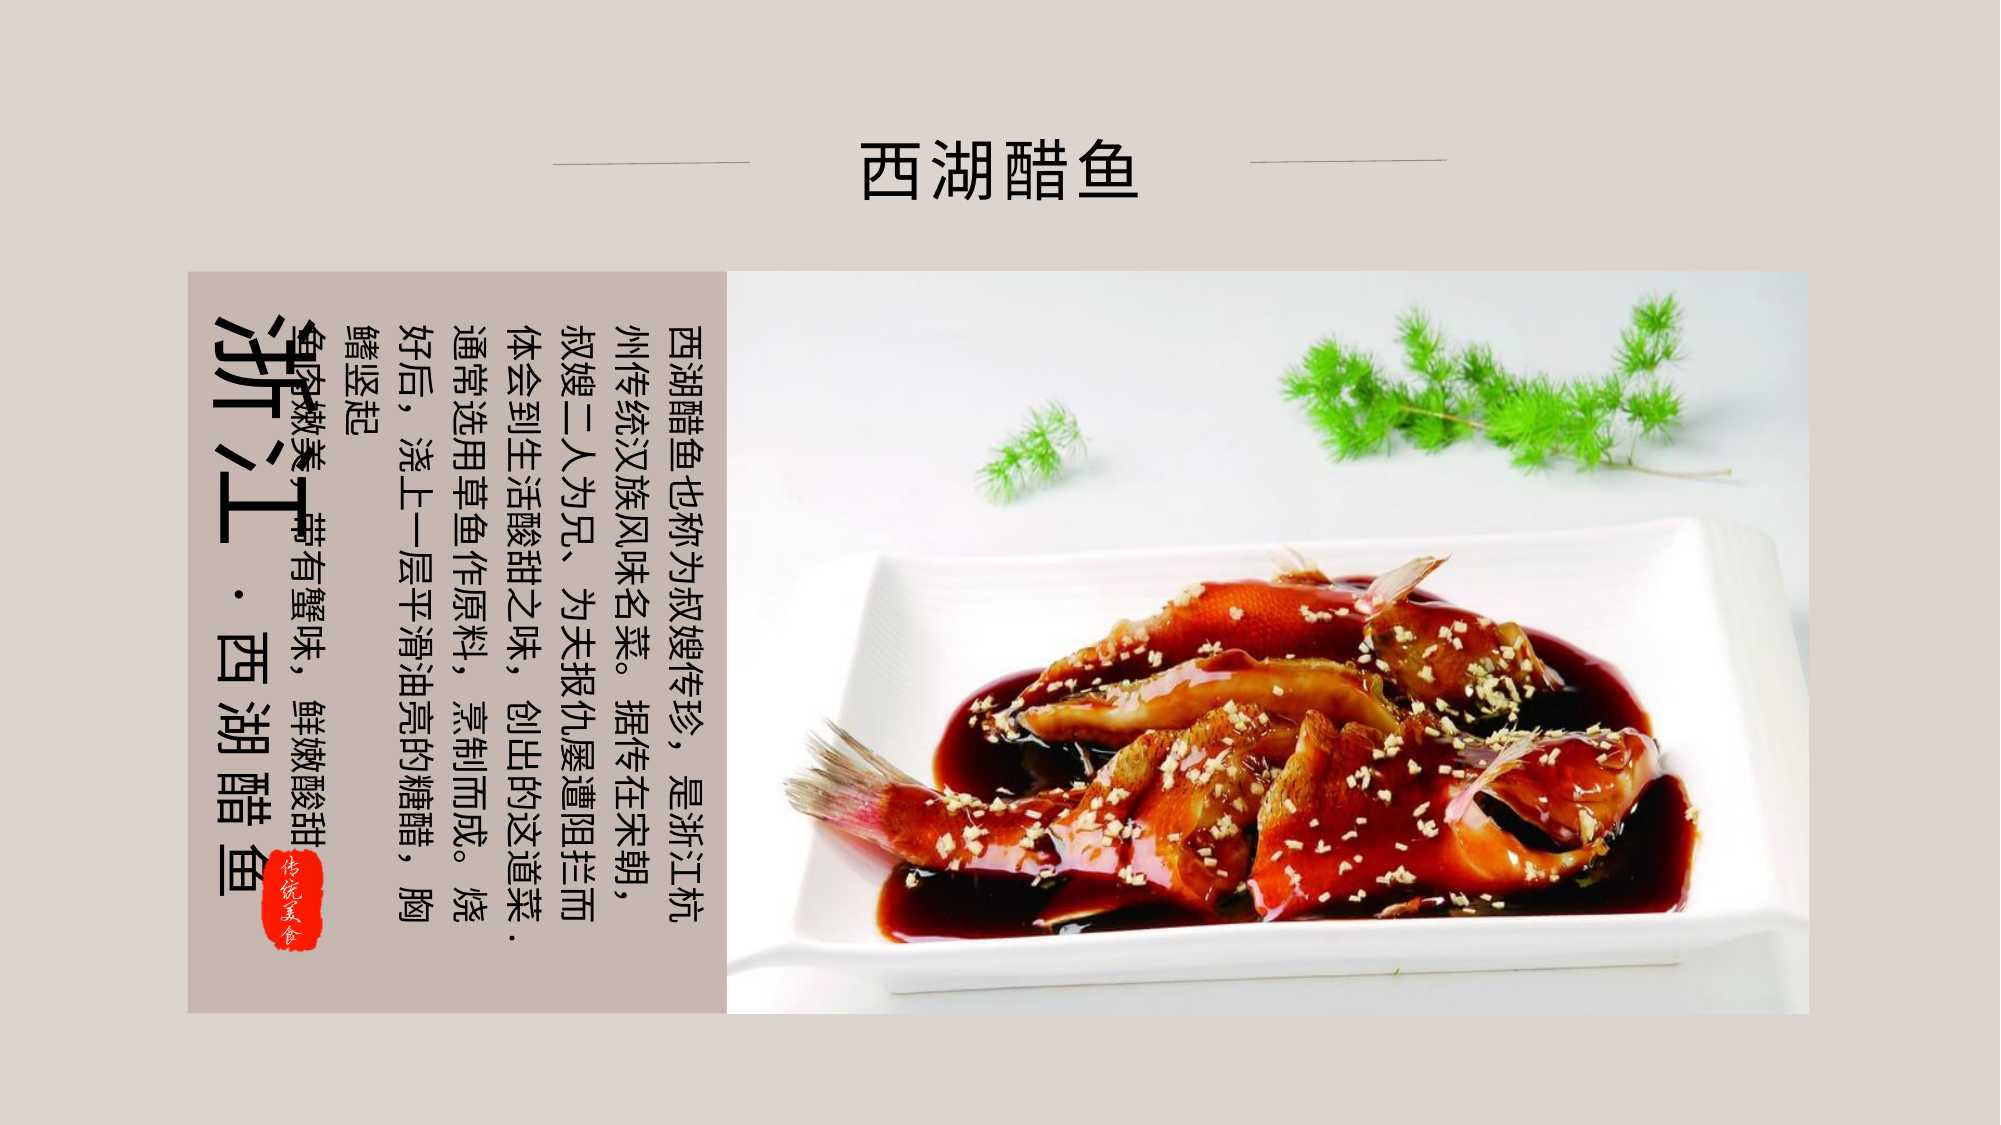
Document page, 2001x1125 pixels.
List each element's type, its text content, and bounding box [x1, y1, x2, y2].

text_box [187, 919, 726, 1014]
text_box [187, 271, 726, 309]
text_box 浙江·西湖醋鱼 [175, 296, 343, 919]
text_box 西湖醋鱼也称为叔嫂传珍，是浙江杭州传统汉族风味名菜。据传在宋朝，叔嫂二人为兄、为夫报仇屡遭阻拦而体会到生活酸甜之味，创出的这道菜.通常选用草鱼作原料，烹制而成。烧好后，浇上一层平滑油亮的糖醋，胸鳍竖起 鱼肉嫩美，带有蟹味，鲜嫩酸甜 [314, 309, 726, 968]
picture [243, 832, 355, 968]
picture [726, 271, 1810, 1014]
text_box 西湖醋鱼 [791, 121, 1209, 217]
